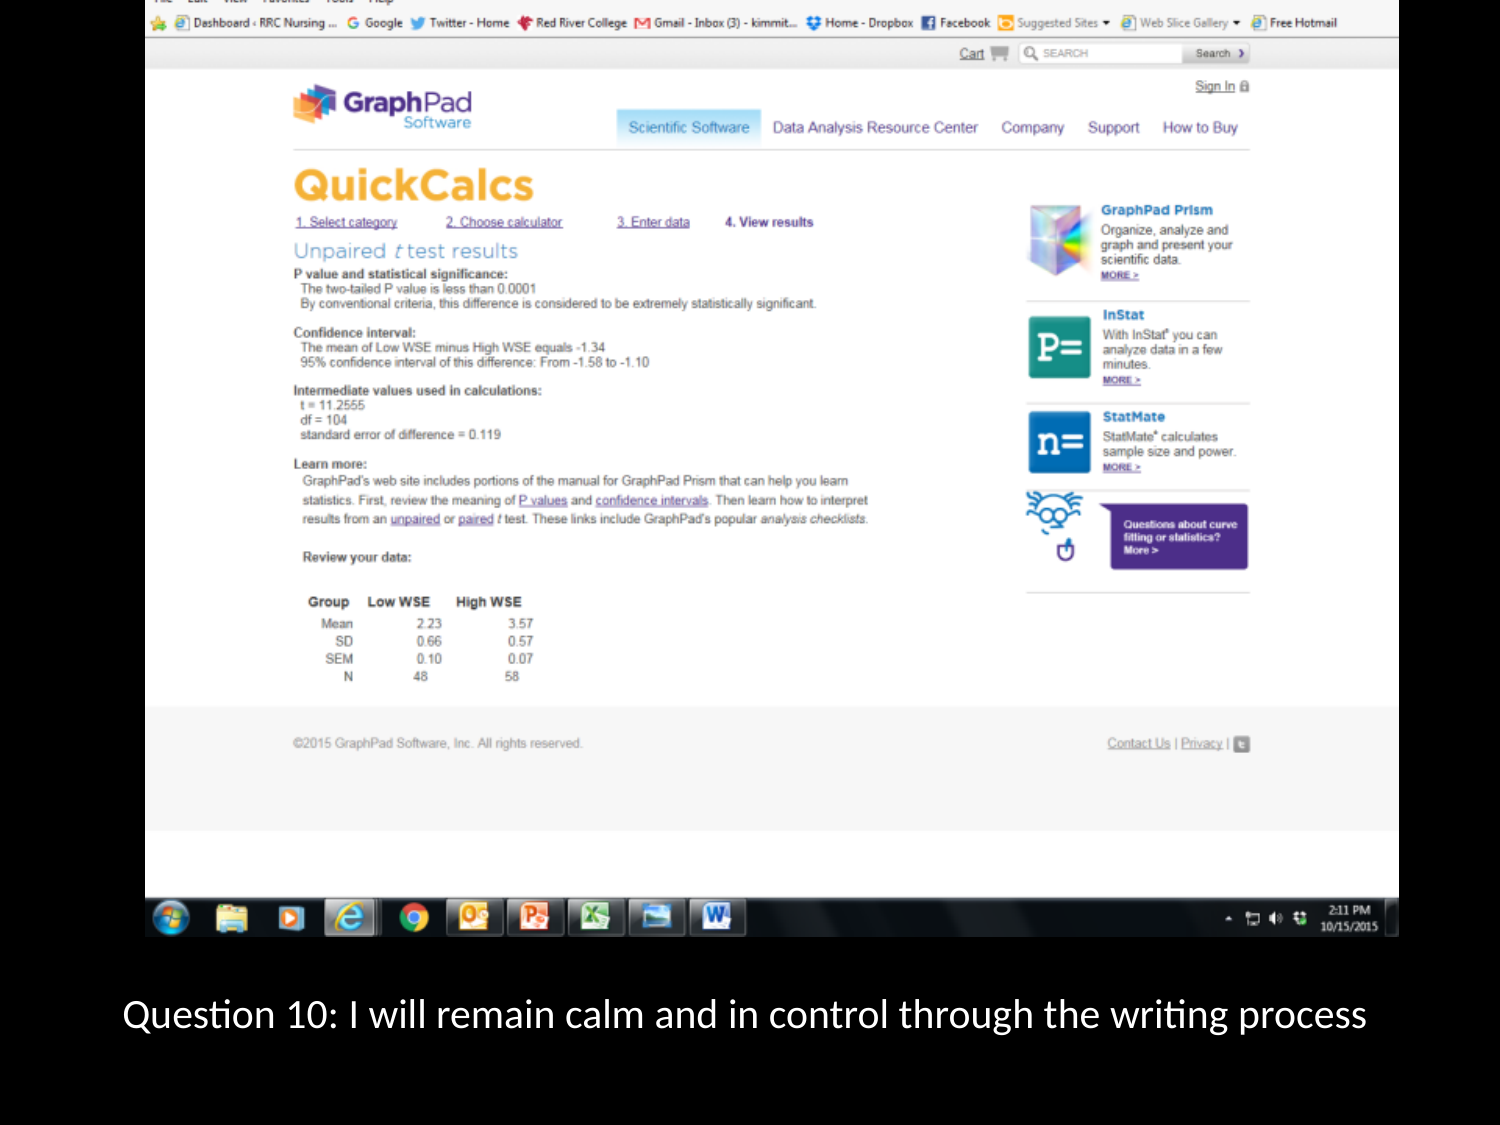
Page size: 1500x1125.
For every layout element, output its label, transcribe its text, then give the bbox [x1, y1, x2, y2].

title Question 10: I will remain calm and in control through the writing process [75, 918, 1425, 1106]
picture [145, 0, 1399, 937]
